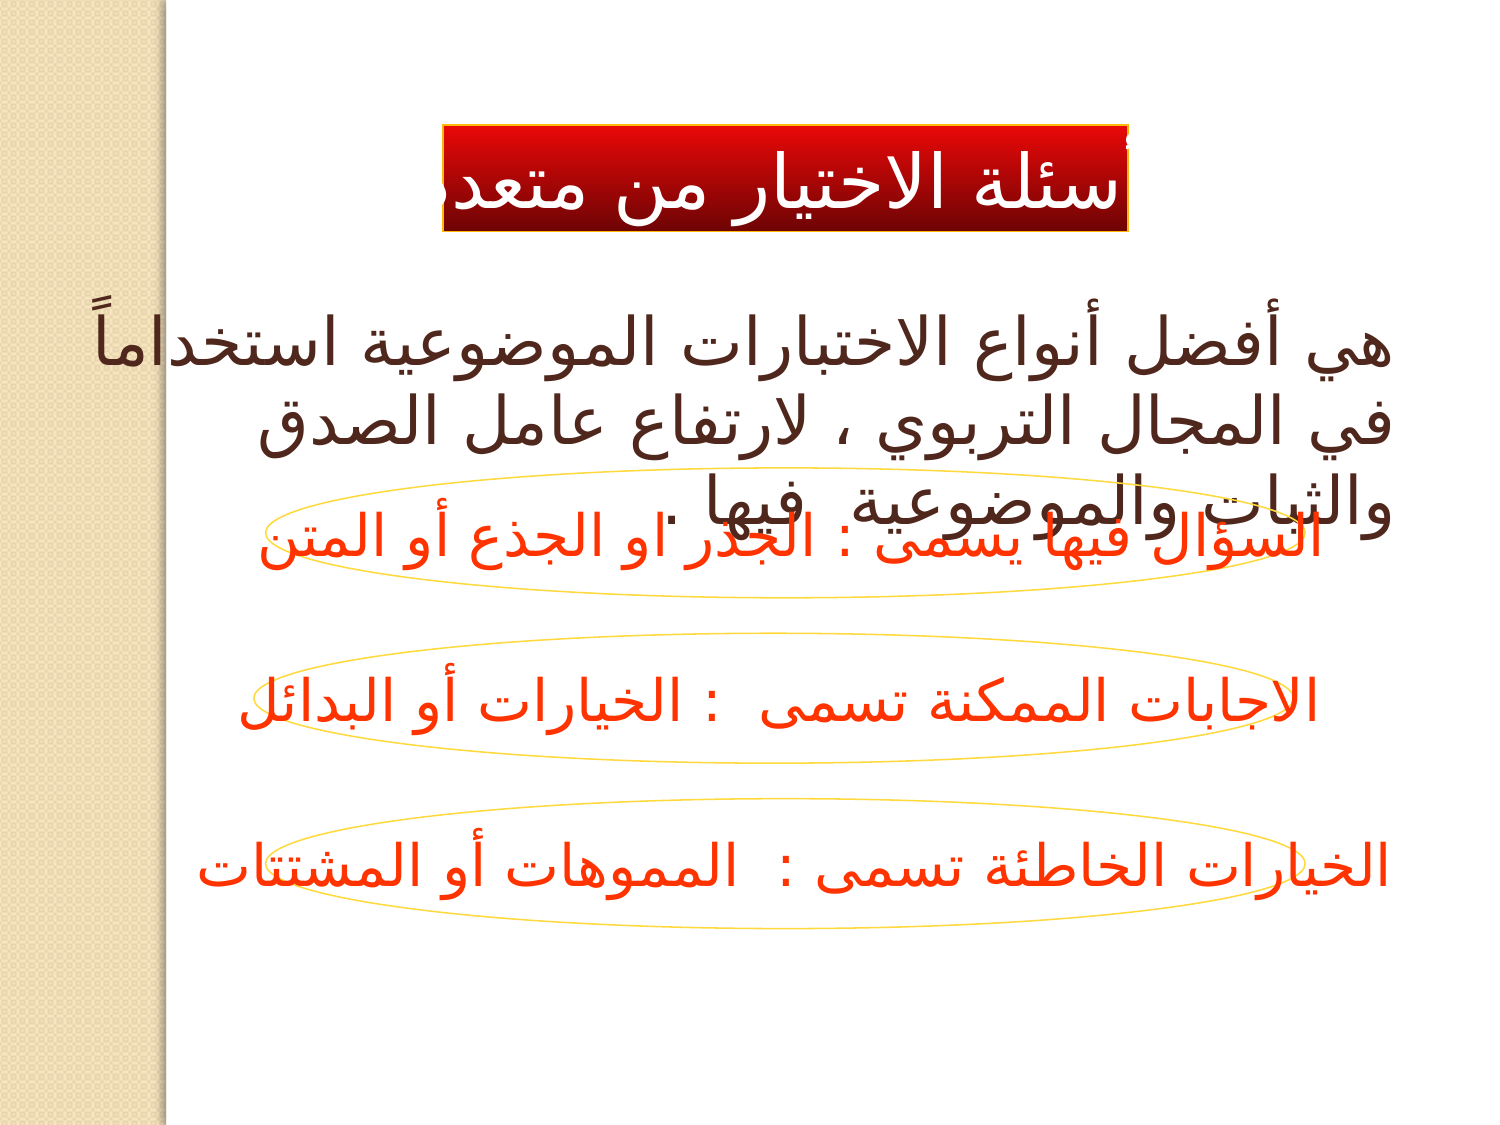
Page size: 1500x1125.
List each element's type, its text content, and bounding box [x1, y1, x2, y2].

text_box أسئلة الاختيار من متعدد [442, 125, 1129, 232]
text_box السؤال فيها يسمى : الجذر او الجذع أو المتن [265, 467, 1306, 598]
text_box الخيارات الخاطئة تسمى : المموهات أو المشتتات [265, 798, 1306, 929]
text_box الاجابات الممكنة تسمى : الخيارات أو البدائل [253, 633, 1294, 764]
text_box هي أفضل أنواع الاختبارات الموضوعية استخداماً في المجال التربوي ، لارتفاع عامل الصدق والثبات والموضوعية فيها . [76, 290, 1412, 546]
